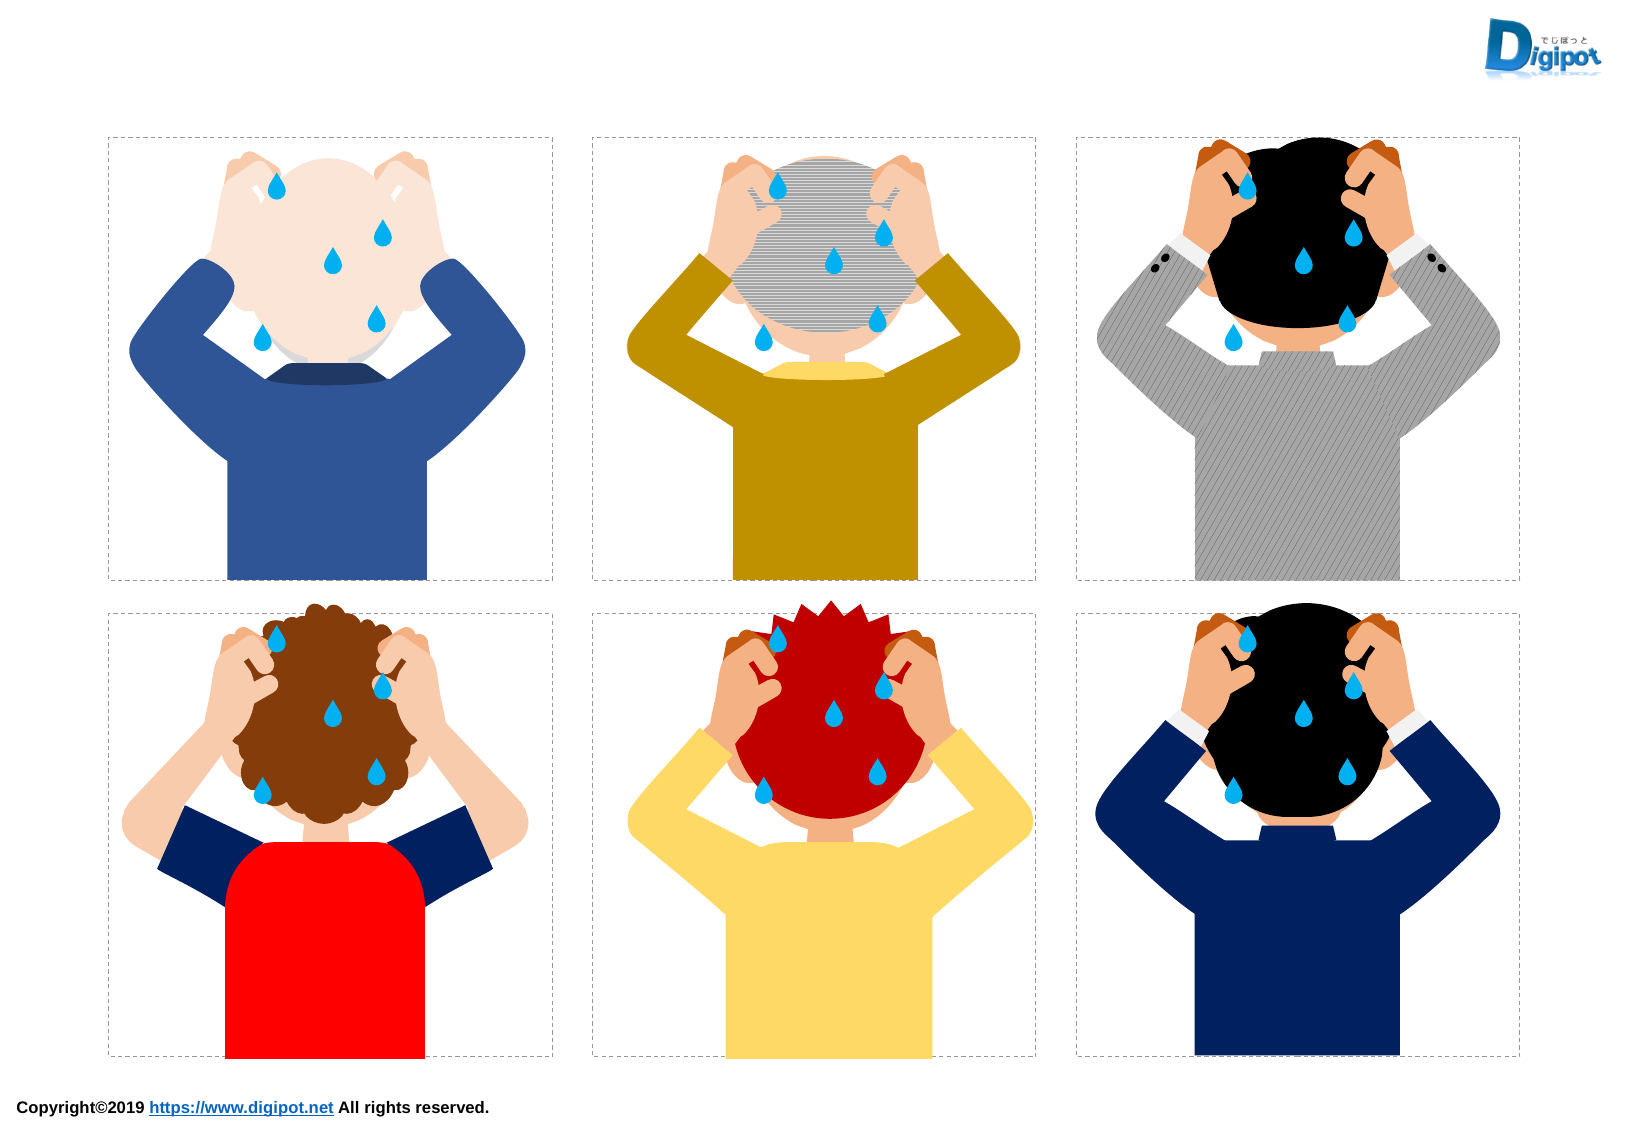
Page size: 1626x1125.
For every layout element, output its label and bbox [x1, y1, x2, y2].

text_box [1102, 603, 1494, 1056]
text_box [754, 172, 893, 352]
text_box [135, 603, 515, 1059]
text_box [754, 625, 893, 804]
text_box [134, 149, 520, 580]
text_box [639, 152, 1008, 580]
picture [1485, 18, 1602, 82]
text_box [253, 172, 392, 352]
text_box [635, 600, 1025, 1059]
text_box [1224, 172, 1363, 352]
text_box [1103, 136, 1494, 581]
text_box [1224, 625, 1363, 804]
text_box [253, 625, 392, 804]
